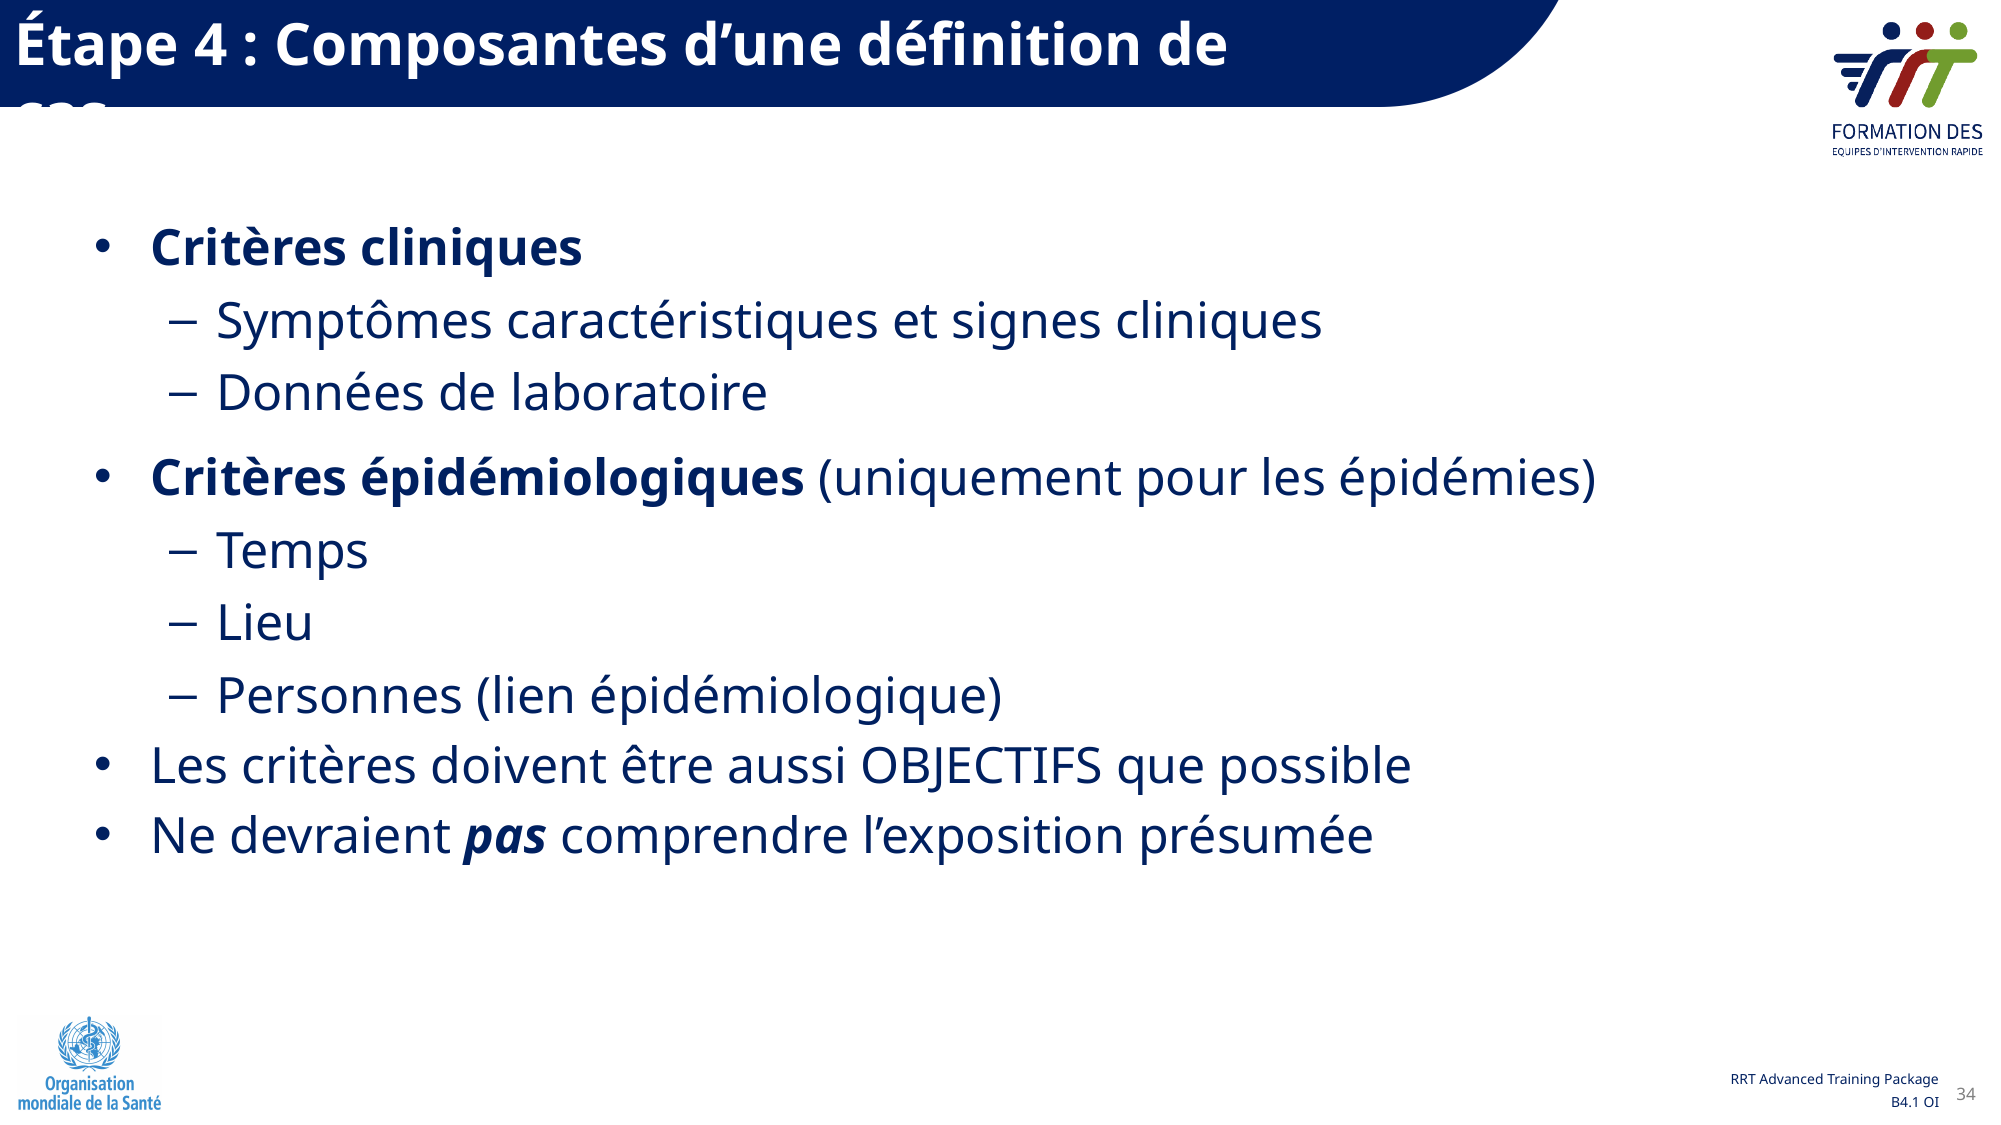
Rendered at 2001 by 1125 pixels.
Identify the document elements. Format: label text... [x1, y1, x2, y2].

picture [17, 1015, 162, 1111]
picture [0, 0, 1583, 107]
text_box Critères cliniques Symptômes caractéristiques et signes cliniques Données de laboratoire Critères épidémiologiques (uniquement pour les épidémies) Temps Lieu Personnes (lien épidémiologique) Les critères doivent être aussi OBJECTIFS que possible Ne devraient pas comprendre l’exposition présumée [79, 208, 1922, 1059]
text_box Étape 4 : Composantes d’une définition de cas [0, 0, 1293, 93]
picture [1832, 21, 1983, 157]
